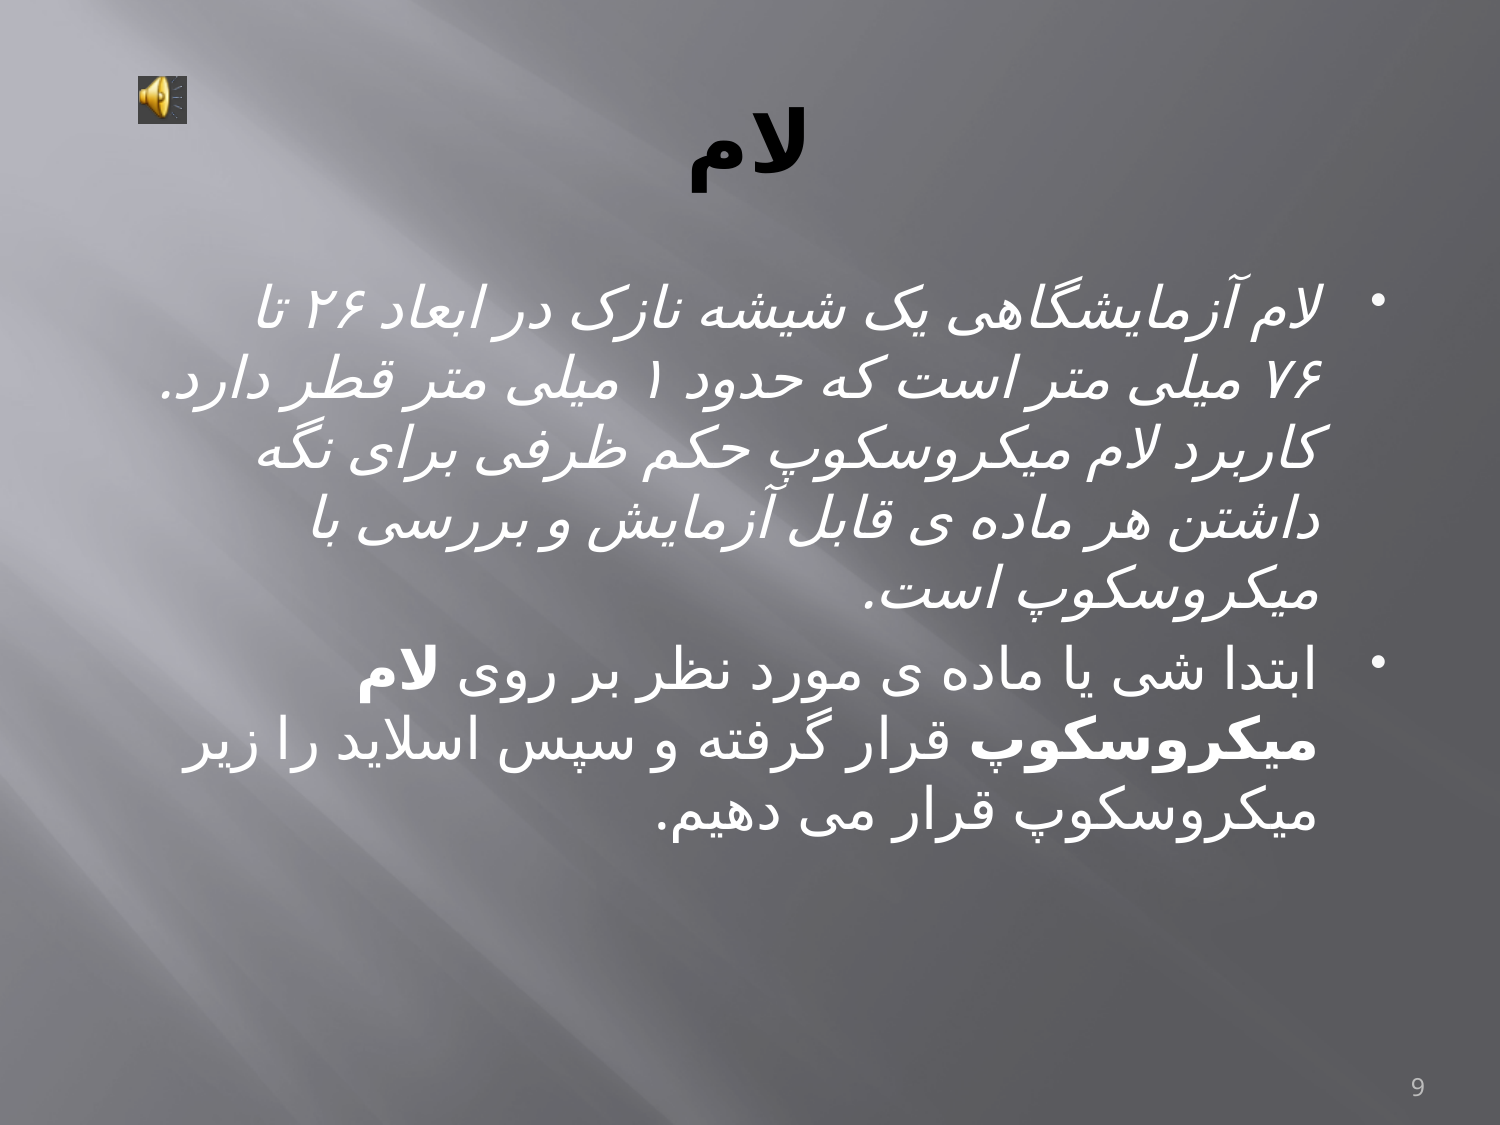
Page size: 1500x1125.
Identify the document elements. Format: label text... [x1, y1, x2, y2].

title لام [75, 45, 1425, 233]
list لام آزمایشگاهی یک شیشه نازک در ابعاد ۲۶ تا ۷۶ میلی متر است که حدود ۱ میلی متر قطر دارد. کاربرد لام میکروسکوپ حکم ظرفی برای نگه داشتن هر ماده ی قابل آزمایش و بررسی با میکروسکوپ است. ابتدا شی یا ماده ی مورد نظر بر روی لام میکروسکوپ قرار گرفته و سپس اسلاید را زیر میکروسکوپ قرار می دهیم. [75, 262, 1425, 1035]
slide_number 9 [1299, 1052, 1425, 1113]
picture [137, 74, 188, 126]
